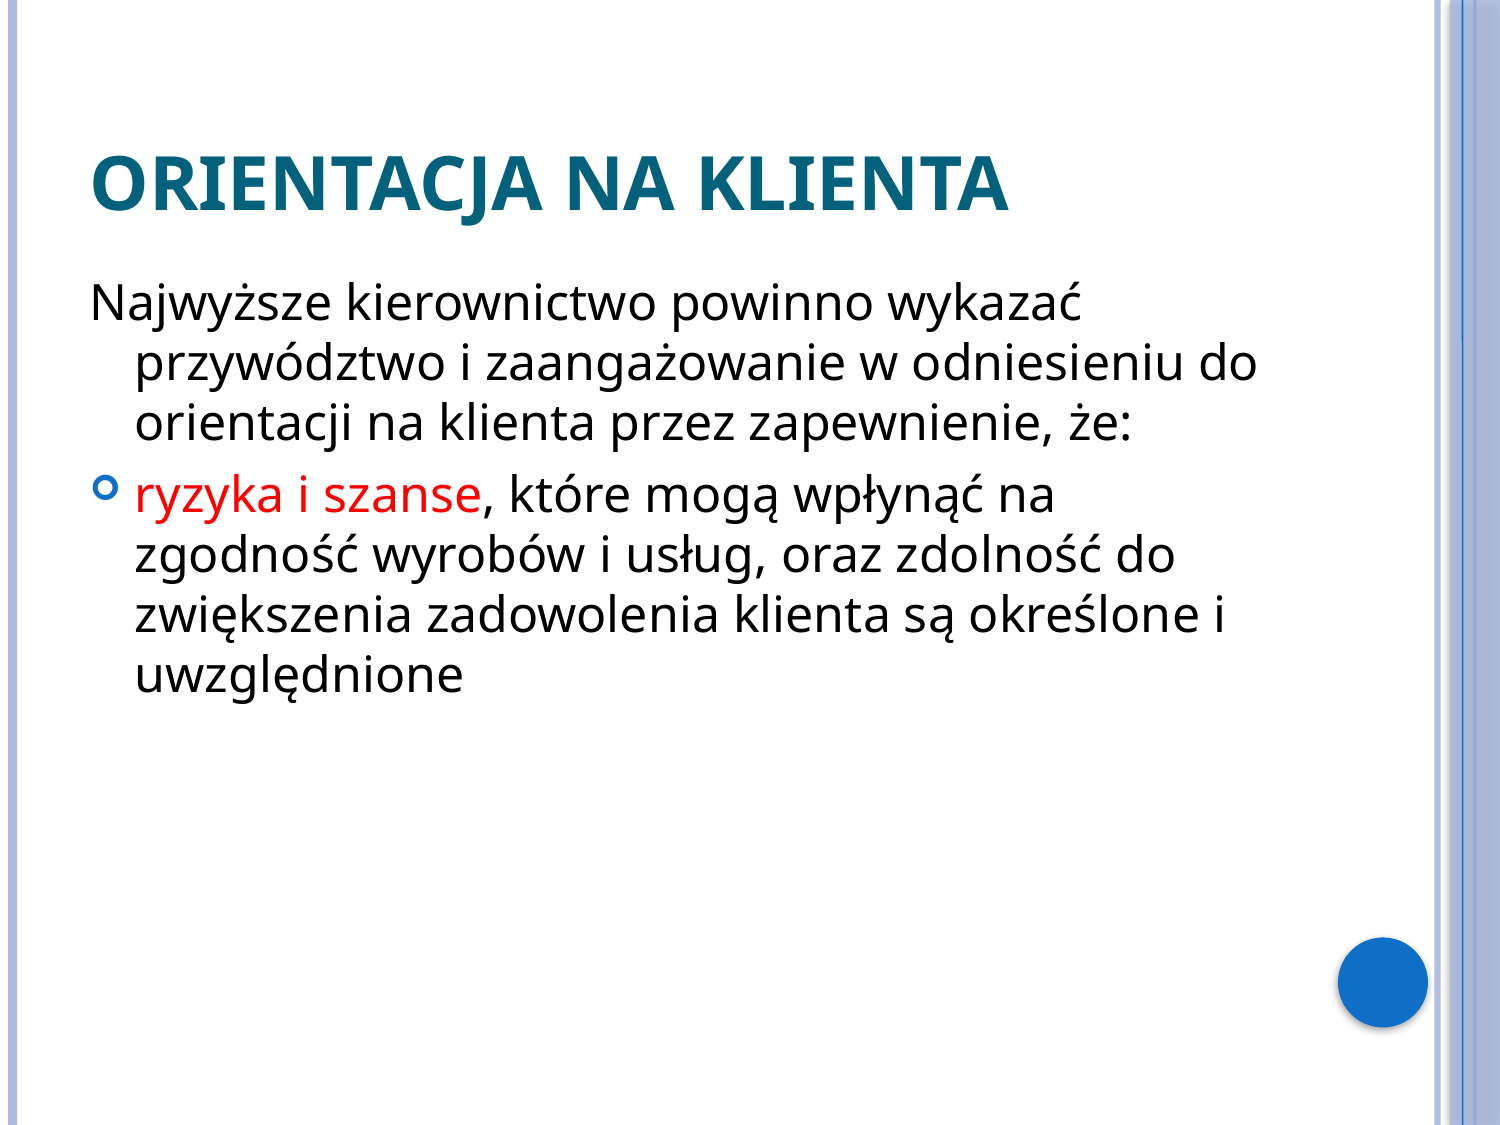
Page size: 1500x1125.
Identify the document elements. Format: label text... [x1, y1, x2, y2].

list Najwyższe kierownictwo powinno wykazać przywództwo i zaangażowanie w odniesieniu do orientacji na klienta przez zapewnienie, że: ryzyka i szanse, które mogą wpłynąć na zgodność wyrobów i usług, oraz zdolność do zwiększenia zadowolenia klienta są określone i uwzględnione [75, 262, 1300, 1062]
title Orientacja na klienta [75, 45, 1300, 233]
